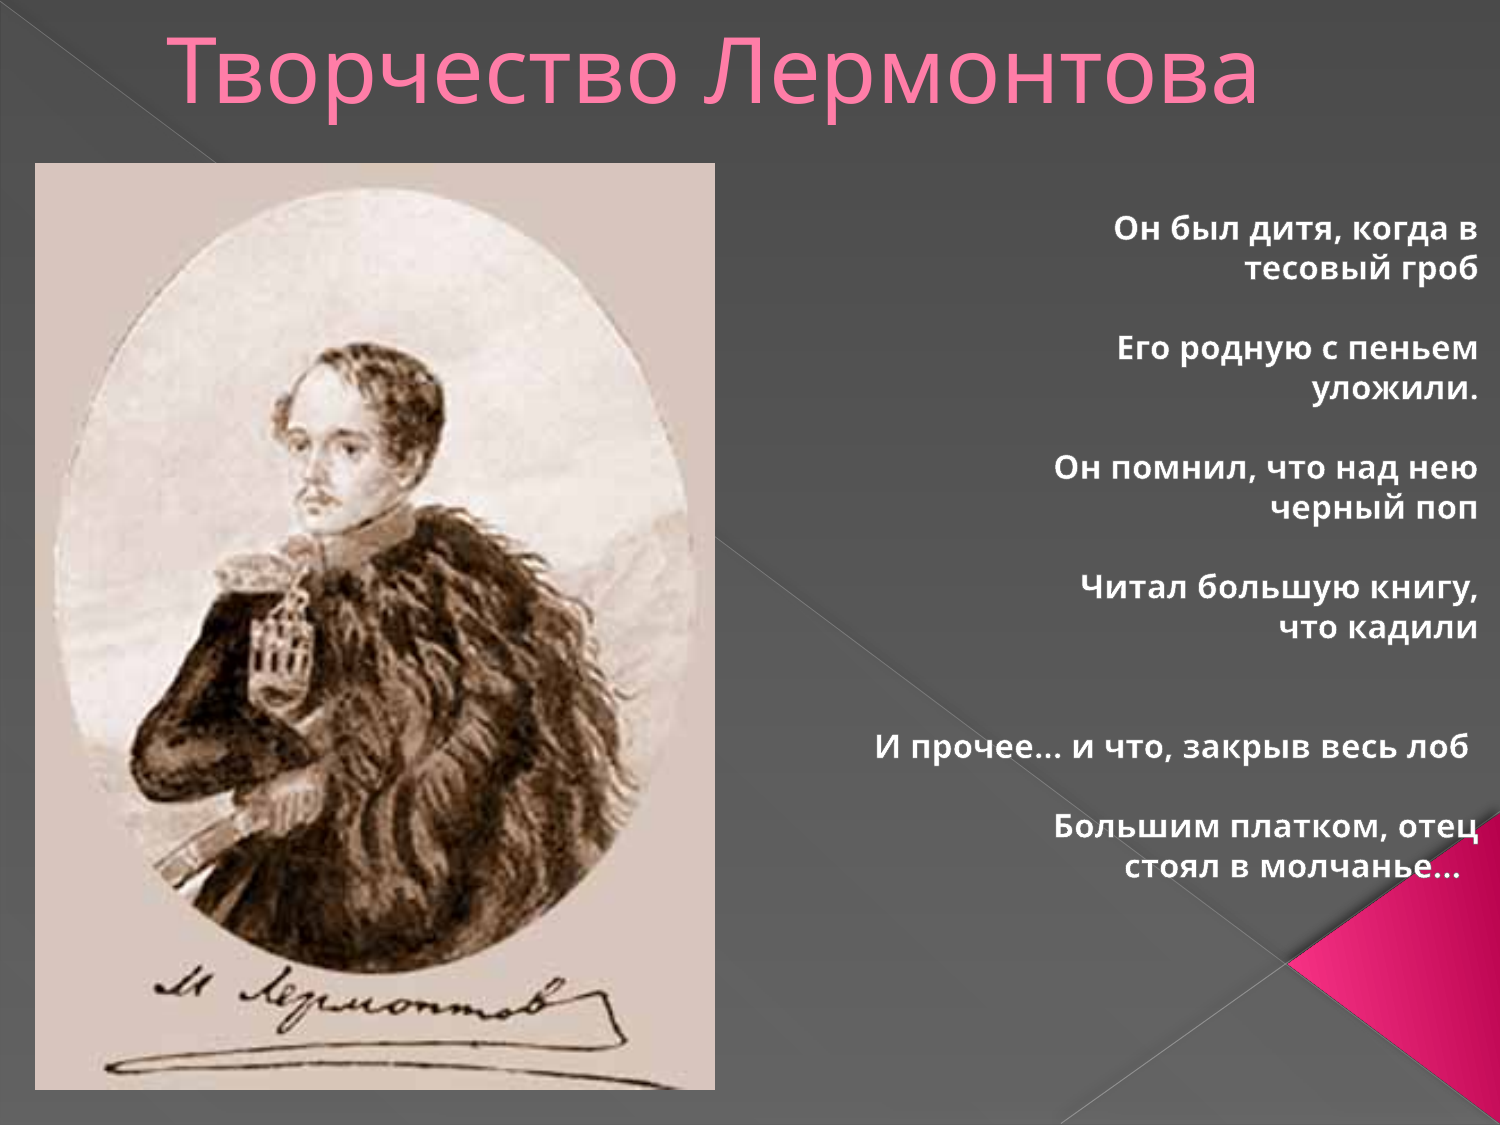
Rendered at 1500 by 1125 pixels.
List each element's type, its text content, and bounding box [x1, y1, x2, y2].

title Творчество Лермонтова [0, 0, 1278, 129]
subtitle Он был дитя, когда в тесовый гроб Его родную с пеньем уложили. Он помнил, что над нею черный поп Читал большую книгу, что кадили И прочее... и что, закрыв весь лоб Большим платком, отец стоял в молчанье... [0, 199, 1500, 1125]
picture [34, 163, 716, 1091]
